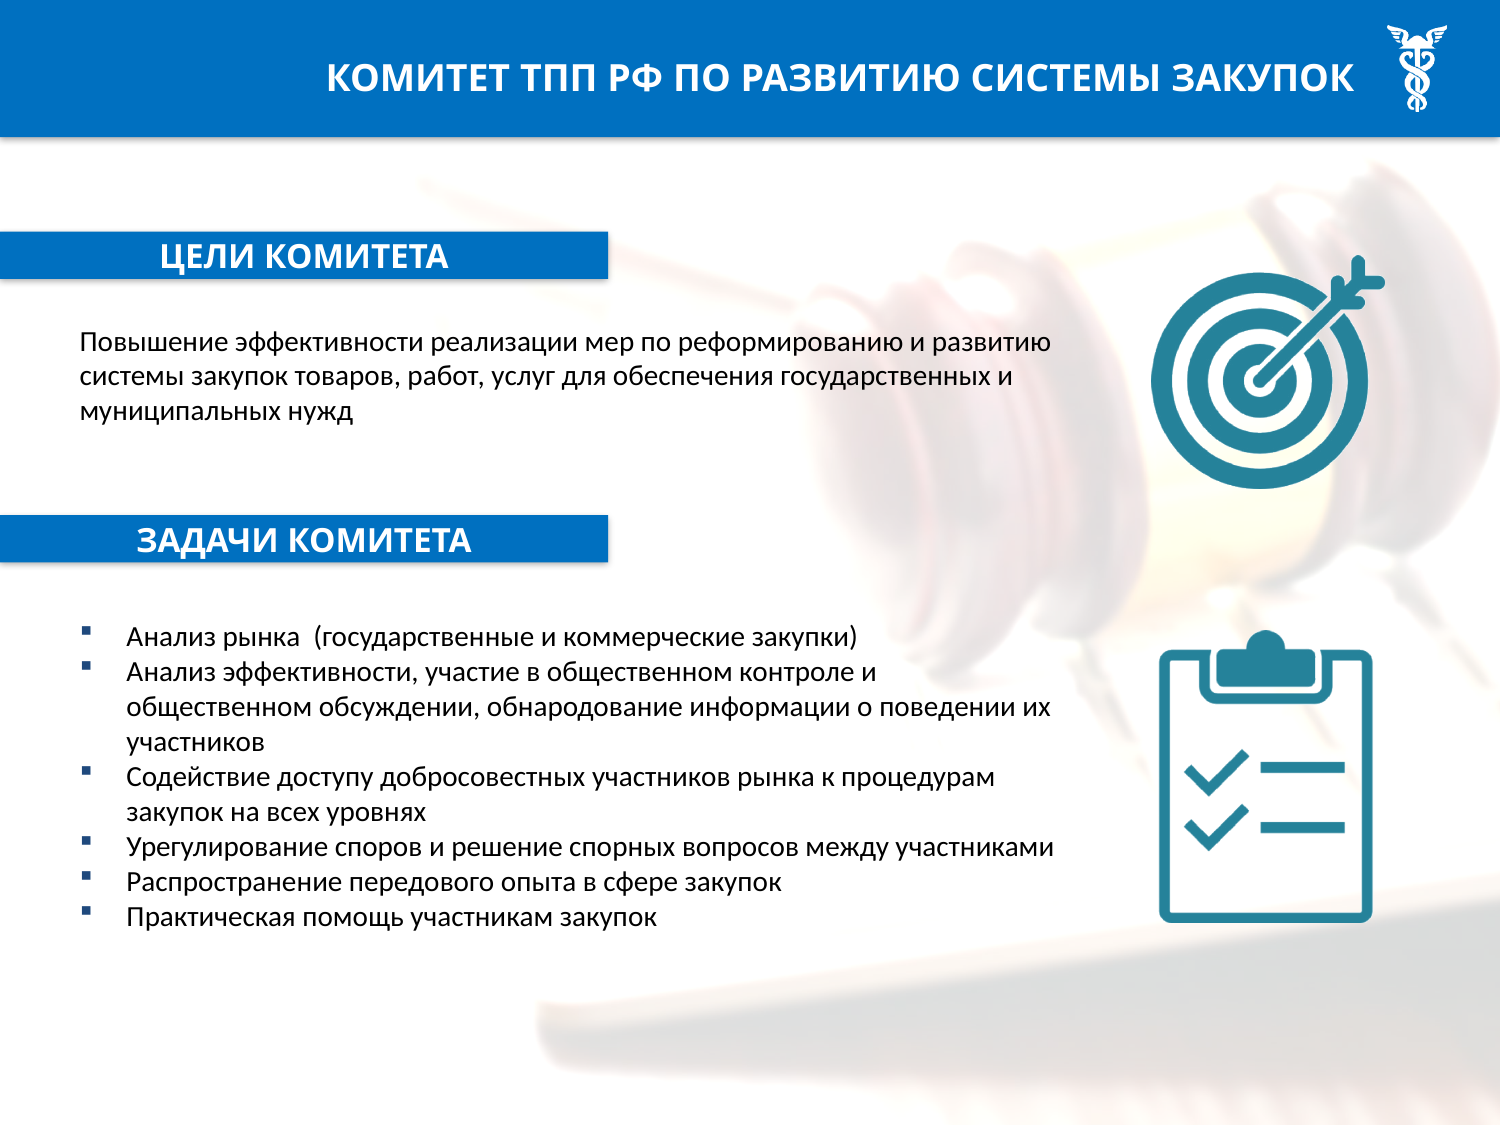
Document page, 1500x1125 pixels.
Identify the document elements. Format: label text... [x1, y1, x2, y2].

picture [1118, 630, 1412, 924]
text_box Повышение эффективности реализации мер по реформированию и развитию системы закупок товаров, работ, услуг для обеспечения государственных и муниципальных нужд [64, 314, 1081, 434]
text_box ЦЕЛИ КОМИТЕТА [0, 231, 609, 280]
text_box Анализ рынка (государственные и коммерческие закупки) Анализ эффективности, участие в общественном контроле и общественном обсуждении, обнародование информации о поведении их участников Содействие доступу добросовестных участников рынка к процедурам закупок на всех уровнях Урегулирование споров и решение спорных вопросов между участниками Распространение передового опыта в сфере закупок Практическая помощь участникам закупок [64, 610, 1081, 940]
picture [1151, 255, 1386, 489]
picture [1387, 25, 1447, 112]
text_box ЗАДАЧИ КОМИТЕТА [0, 514, 609, 563]
